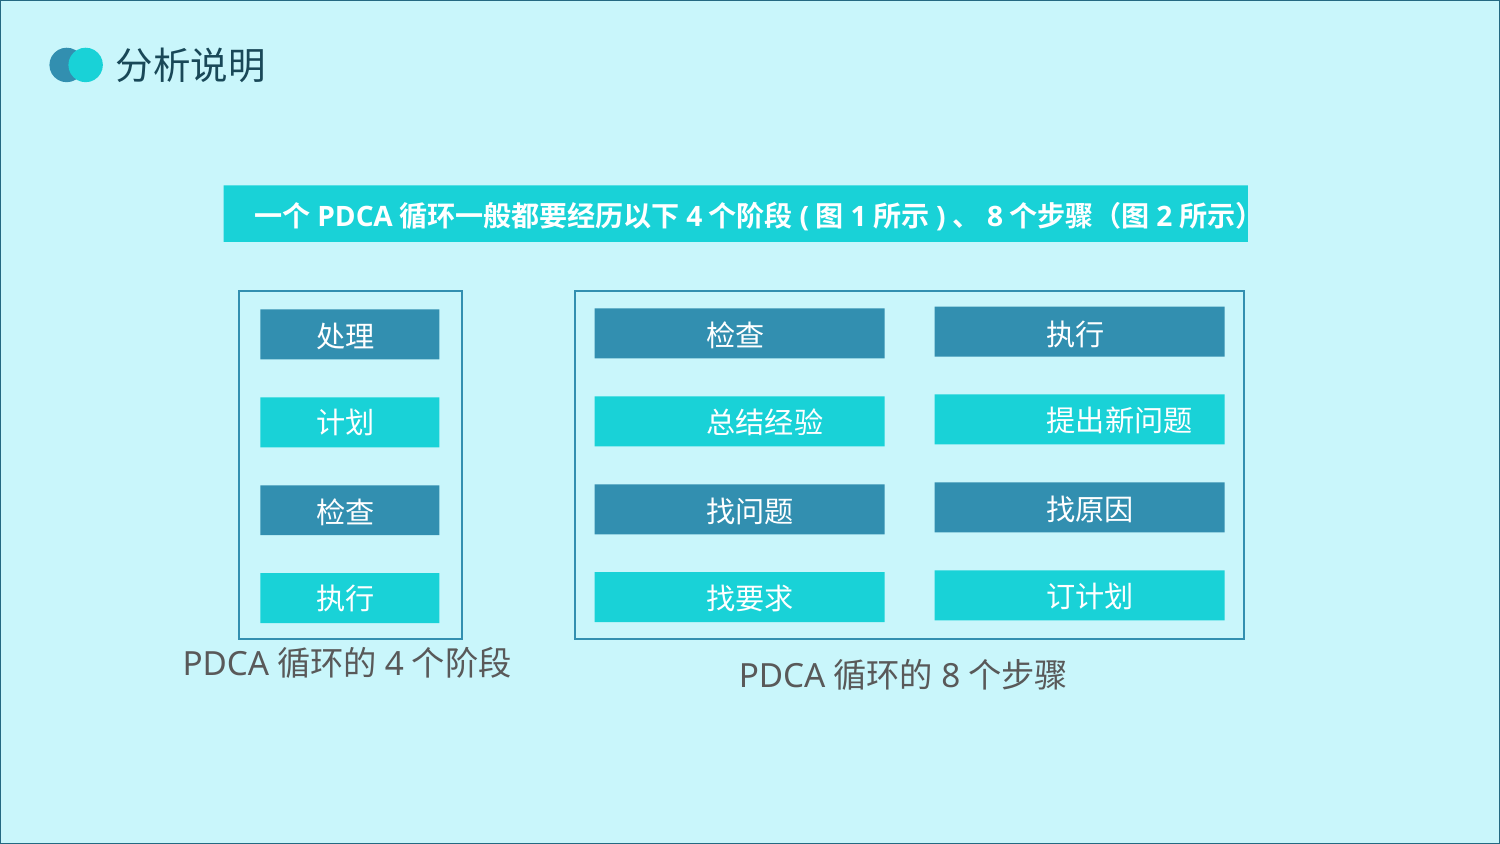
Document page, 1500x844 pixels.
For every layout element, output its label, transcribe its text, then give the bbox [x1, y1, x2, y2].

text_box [239, 290, 463, 639]
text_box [223, 185, 1248, 242]
text_box PDCA循环的8个步骤 [724, 647, 1083, 702]
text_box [574, 290, 1244, 639]
text_box PDCA循环的4个阶段 [167, 634, 527, 689]
